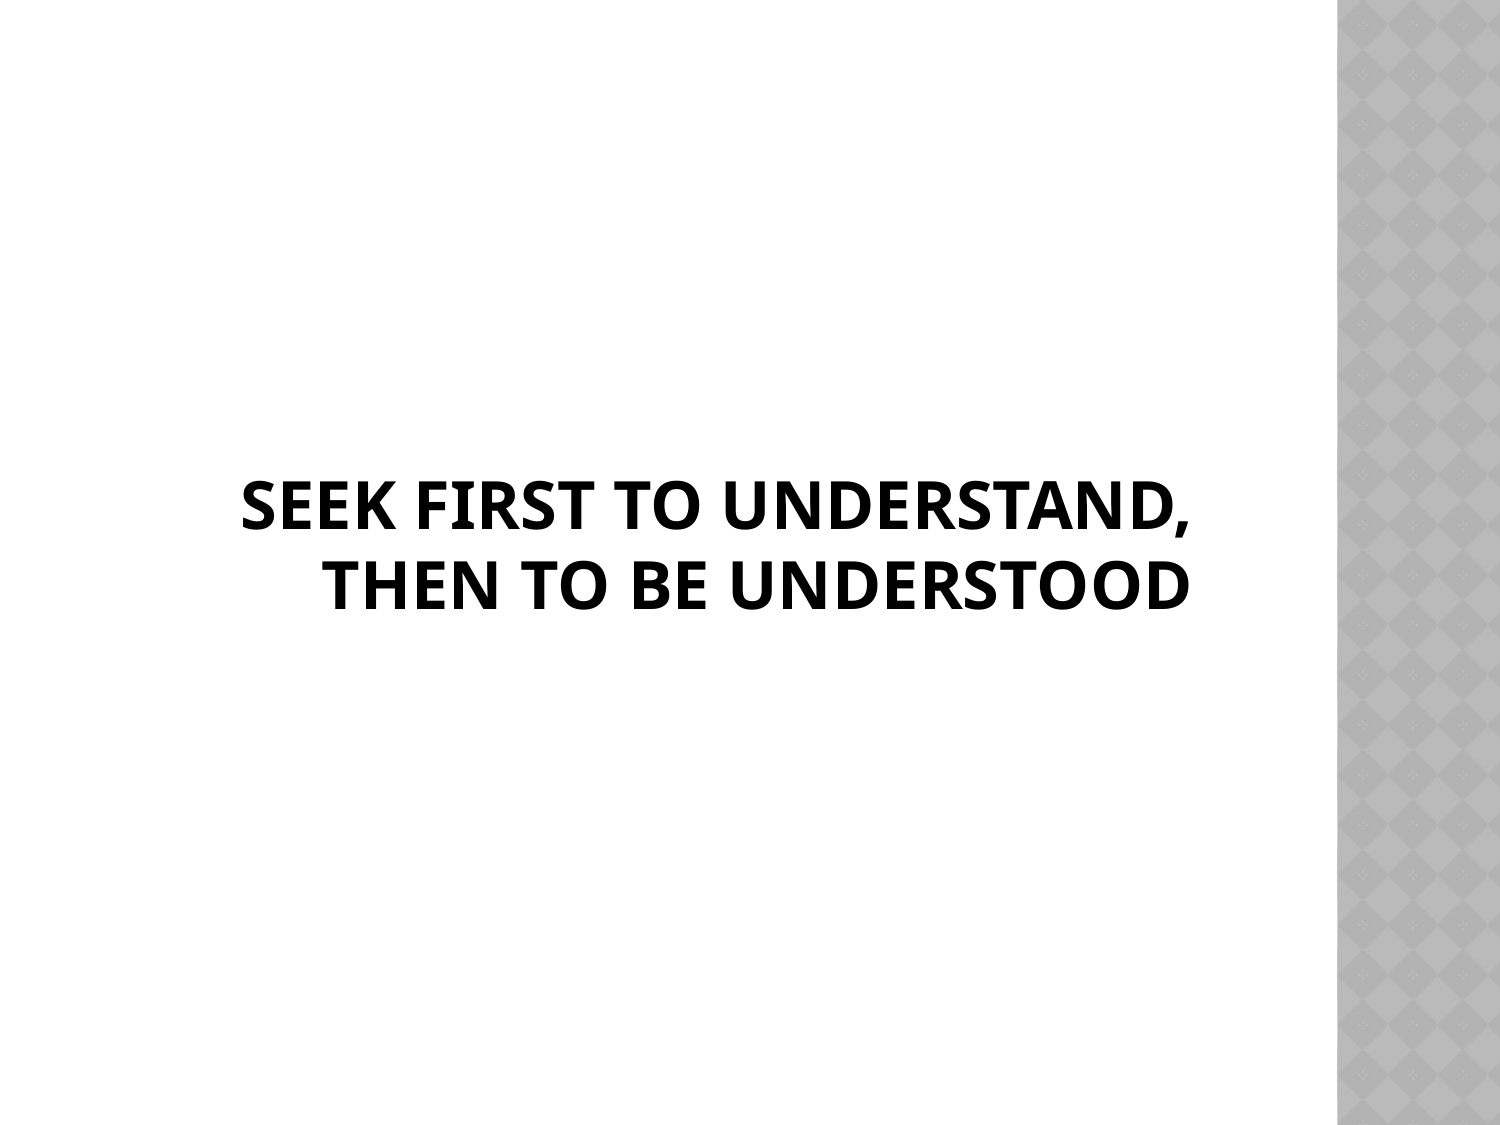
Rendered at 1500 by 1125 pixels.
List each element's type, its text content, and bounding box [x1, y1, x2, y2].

title SEEK FIRST TO UNDERSTAND, THEN TO BE UNDERSTOOD [174, 462, 1202, 687]
